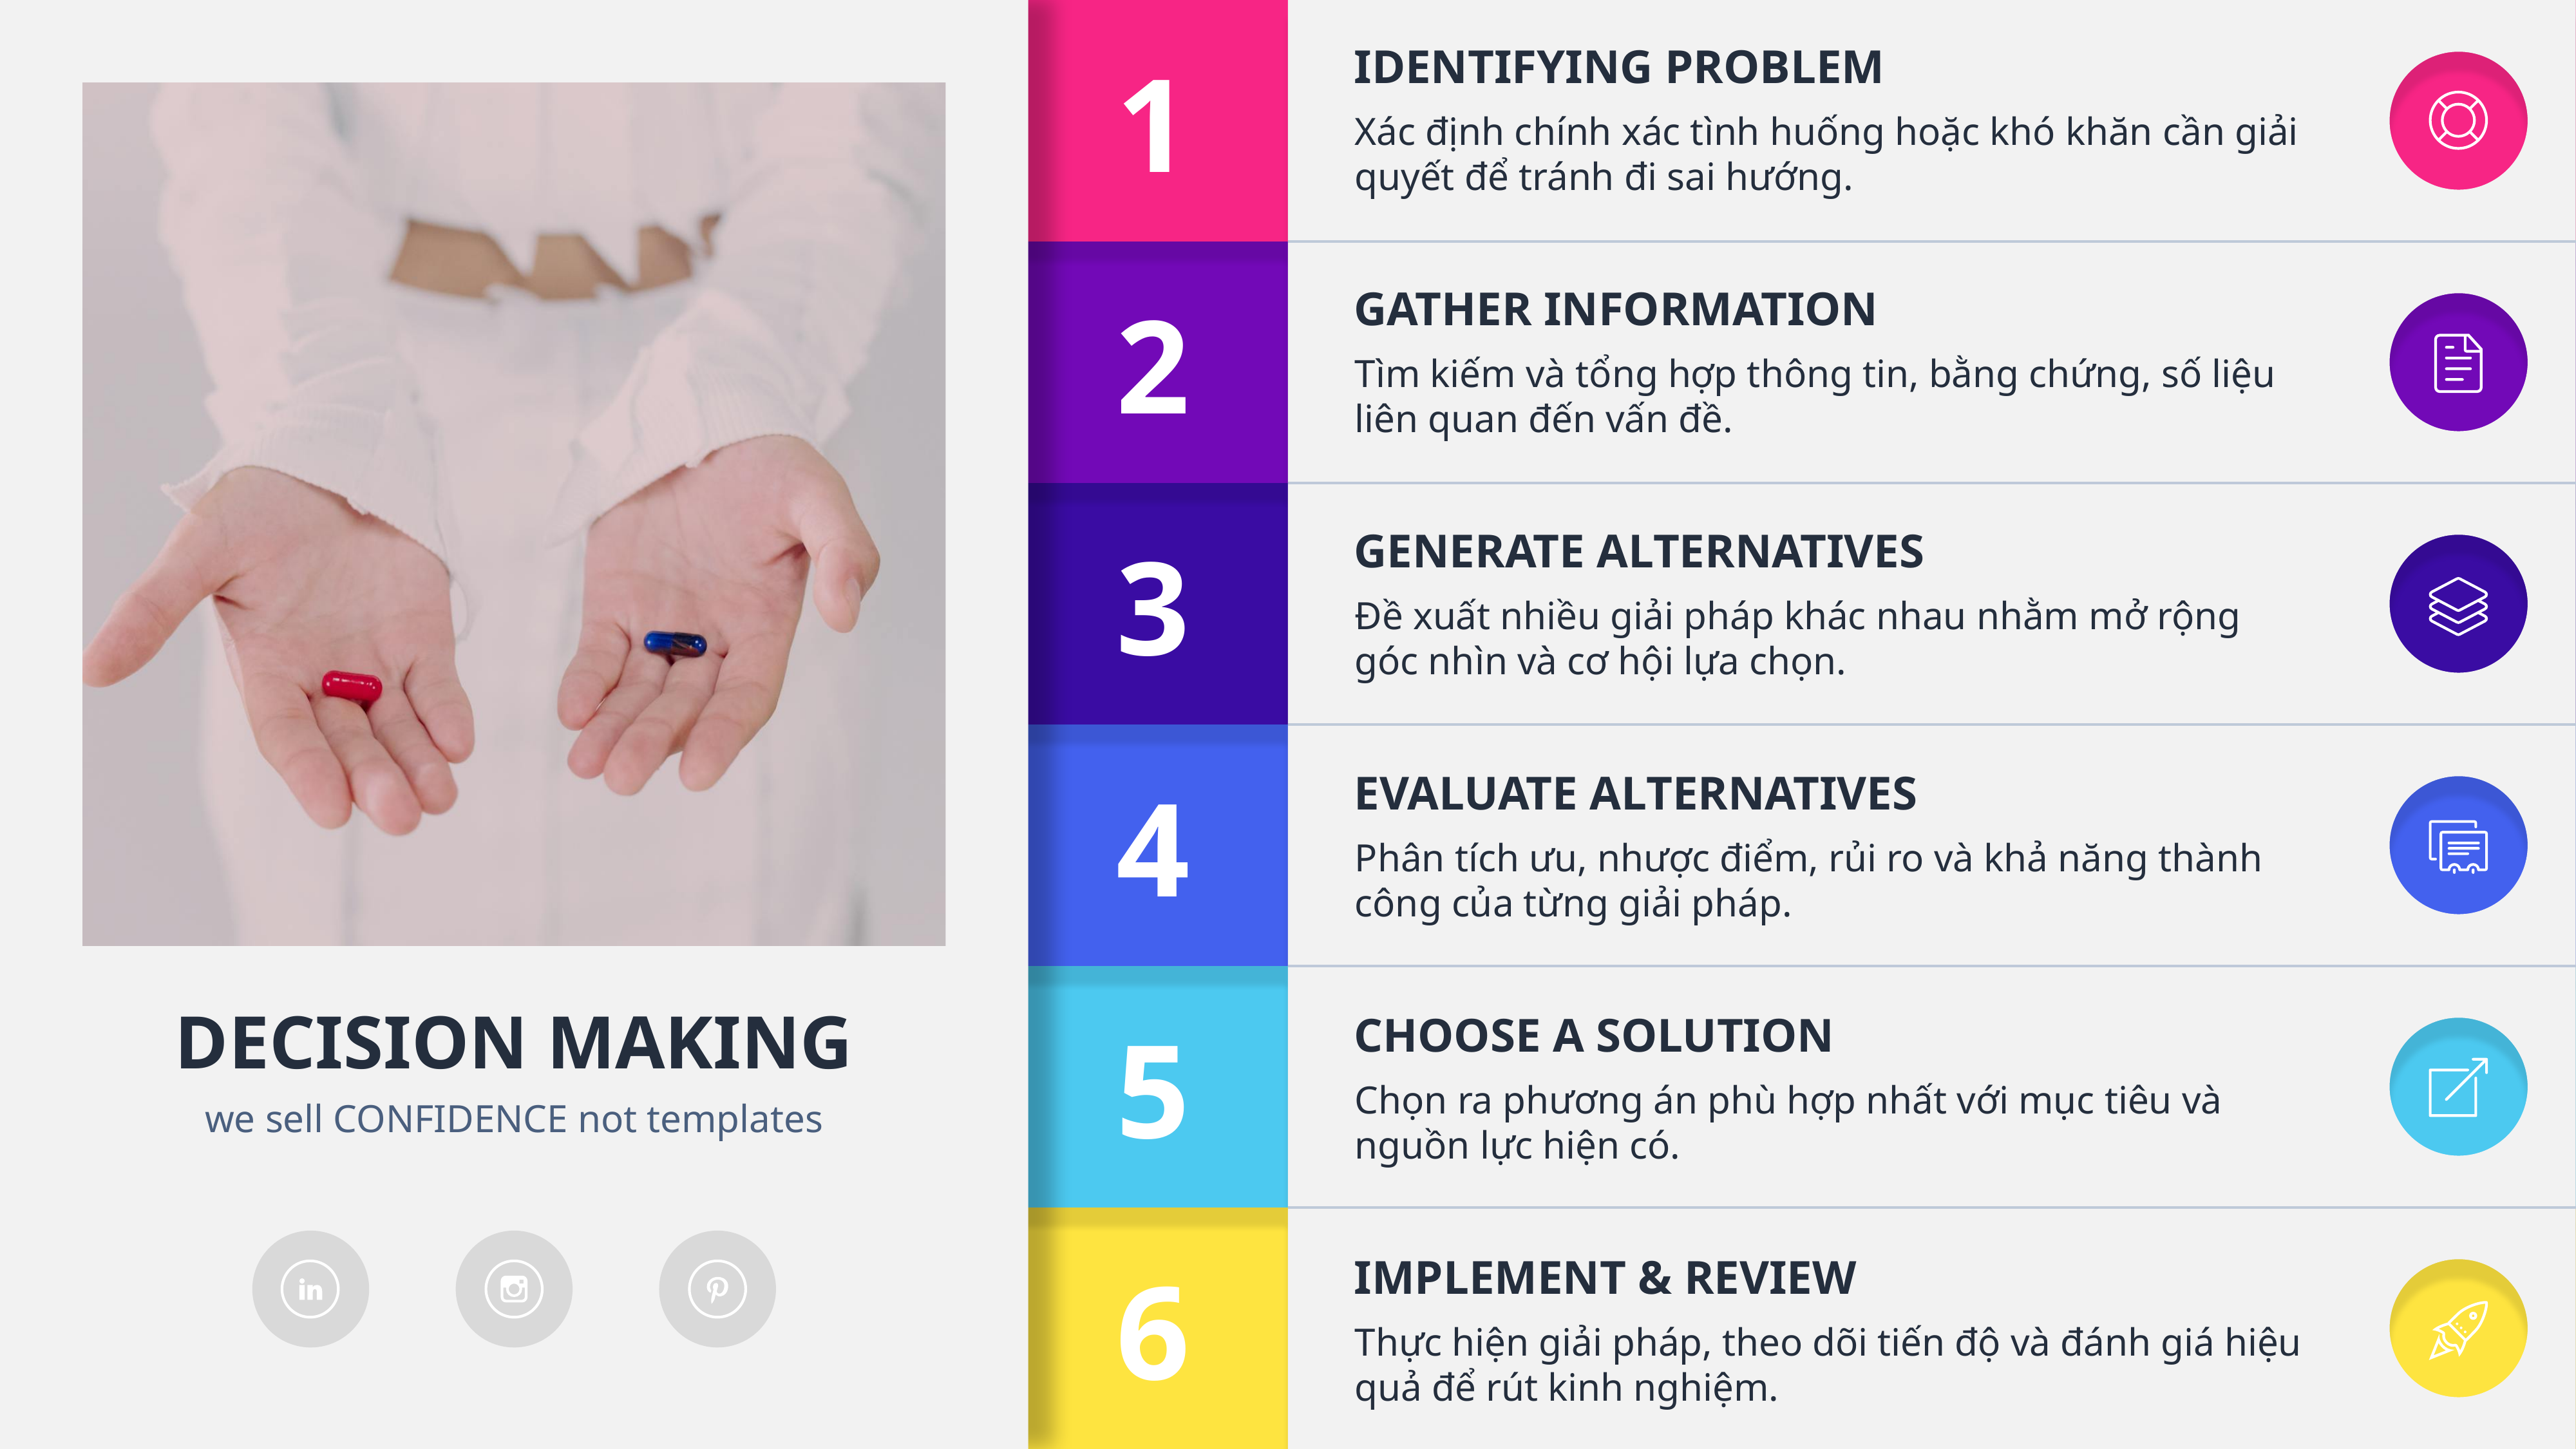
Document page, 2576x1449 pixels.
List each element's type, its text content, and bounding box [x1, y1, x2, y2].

text_box DECISION MAKING [165, 992, 863, 1088]
text_box [2429, 1334, 2456, 1360]
picture [82, 82, 946, 947]
text_box [688, 1259, 748, 1319]
text_box [0, 0, 2576, 1449]
text_box [484, 1259, 544, 1319]
text_box [455, 1229, 574, 1349]
text_box [2432, 1301, 2488, 1357]
text_box we sell CONFIDENCE not templates [195, 1090, 833, 1145]
text_box [658, 1229, 777, 1349]
text_box [251, 1229, 370, 1349]
text_box [280, 1259, 340, 1319]
text_box [2429, 90, 2488, 150]
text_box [1287, 241, 2576, 1208]
